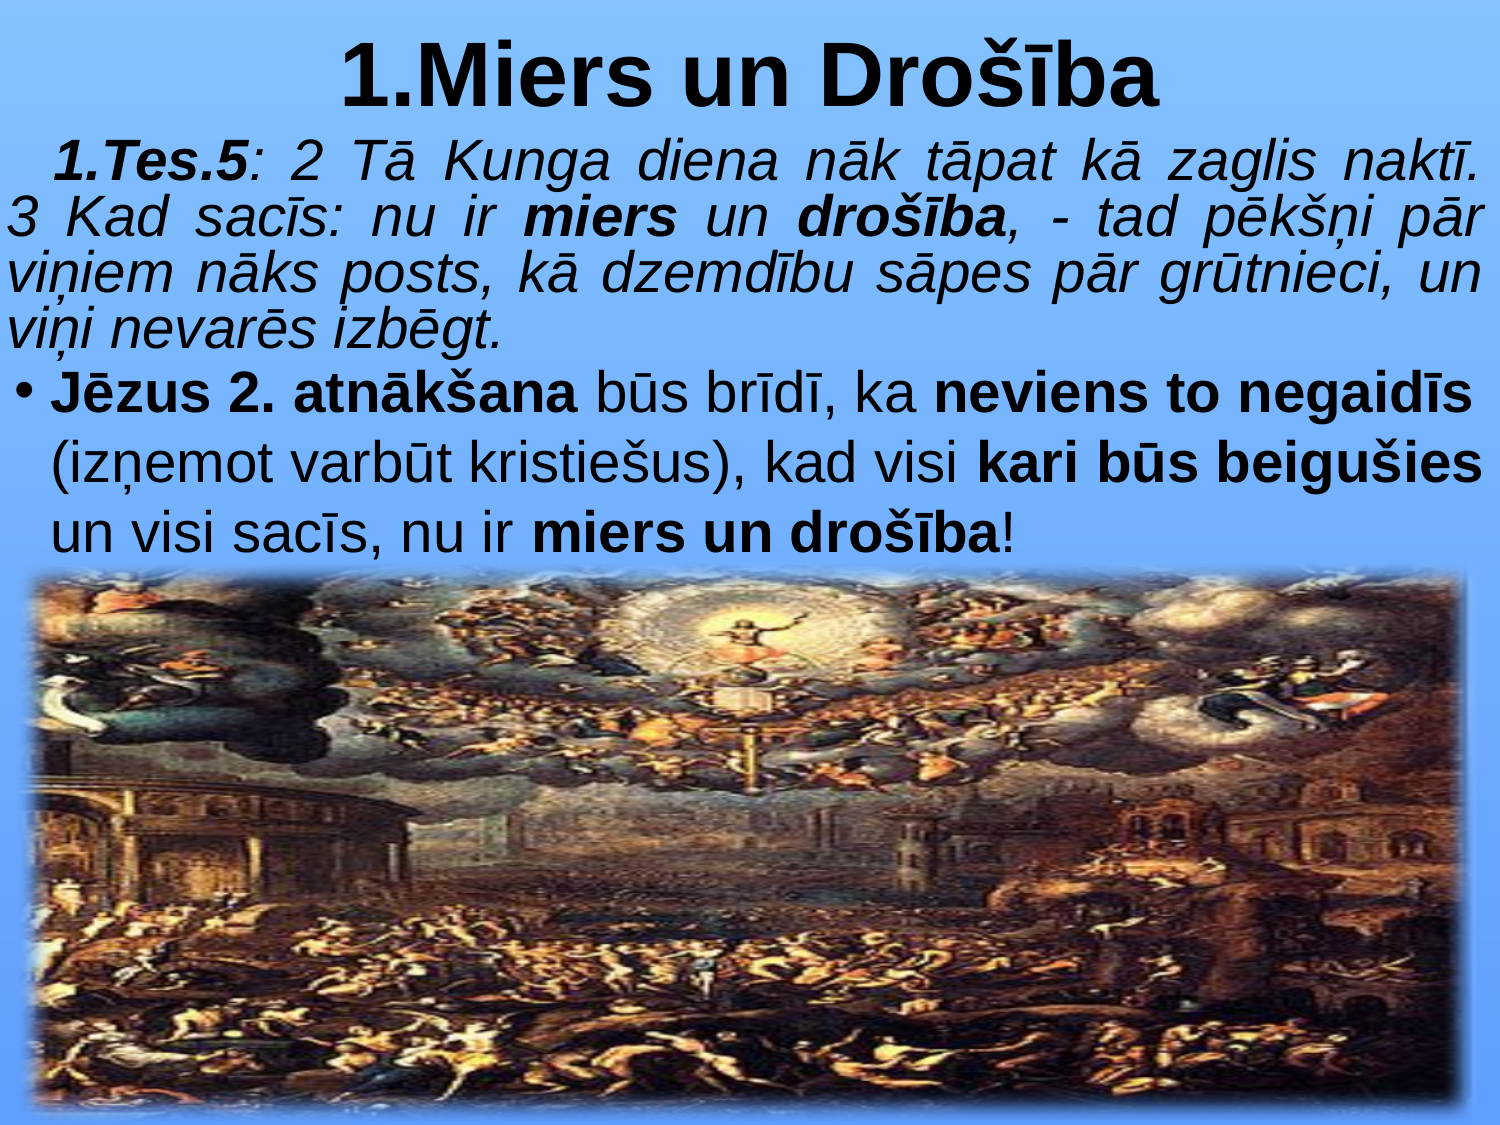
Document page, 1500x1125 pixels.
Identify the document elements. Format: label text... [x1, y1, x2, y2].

text_box Jēzus 2. atnākšana būs brīdī, ka neviens to negaidīs (izņemot varbūt kristiešus), kad visi kari būs beigušies un visi sacīs, nu ir miers un drošība! [0, 347, 1500, 572]
picture [17, 562, 1478, 1123]
list 1.Tes.5: 2 Tā Kunga diena nāk tāpat kā zaglis naktī. 3 Kad sacīs: nu ir miers un drošība, - tad pēkšņi pār viņiem nāks posts, kā dzemdību sāpes pār grūtnieci, un viņi nevarēs izbēgt. [0, 140, 1500, 327]
text_box 1.Miers un Drošība [0, 0, 1500, 140]
